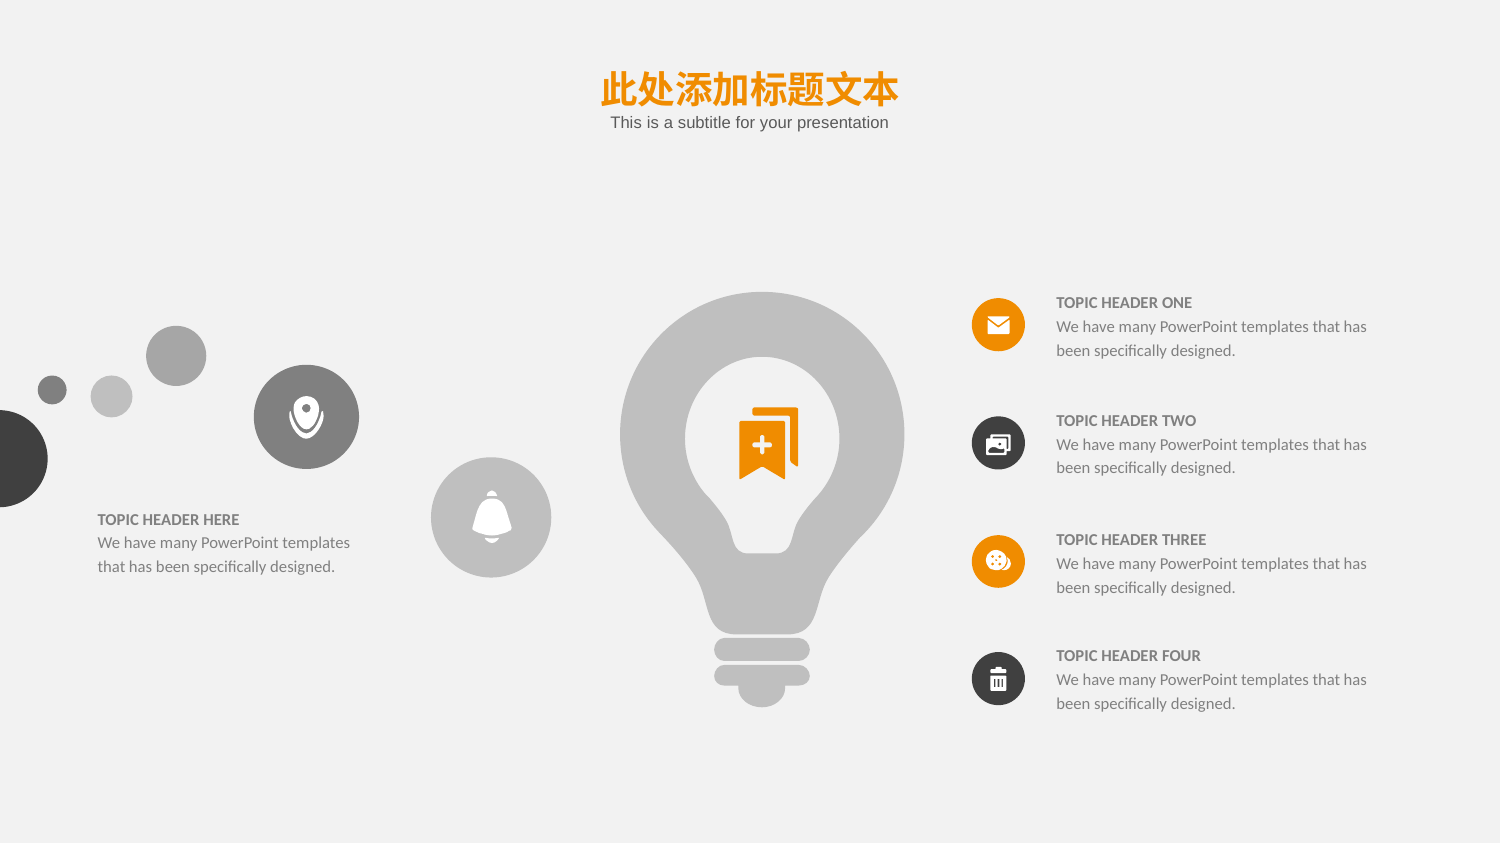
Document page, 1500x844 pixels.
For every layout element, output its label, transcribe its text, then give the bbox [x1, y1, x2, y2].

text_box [619, 291, 905, 708]
text_box [971, 416, 1025, 470]
text_box This is a subtitle for your presentation [602, 112, 898, 133]
text_box [146, 325, 207, 386]
text_box [971, 298, 1025, 352]
text_box TOPIC HEADER HERE We have many PowerPoint templates that has been specifically designed. [97, 504, 382, 577]
text_box 此处添加标题文本 [567, 58, 933, 119]
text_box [471, 490, 512, 544]
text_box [288, 395, 324, 439]
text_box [985, 549, 1012, 571]
text_box [90, 375, 133, 418]
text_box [990, 666, 1007, 692]
text_box [971, 652, 1025, 706]
text_box [37, 375, 67, 405]
text_box TOPIC HEADER ONE We have many PowerPoint templates that has been specifically designed. [1056, 287, 1388, 360]
text_box [253, 364, 360, 469]
text_box [971, 535, 1025, 588]
text_box [0, 410, 48, 508]
text_box TOPIC HEADER FOUR We have many PowerPoint templates that has been specifically designed. [1056, 640, 1388, 713]
text_box TOPIC HEADER THREE We have many PowerPoint templates that has been specifically designed. [1056, 525, 1388, 598]
text_box TOPIC HEADER TWO We have many PowerPoint templates that has been specifically designed. [1056, 405, 1388, 478]
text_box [987, 316, 1010, 335]
text_box [430, 457, 552, 578]
text_box [986, 434, 1011, 456]
